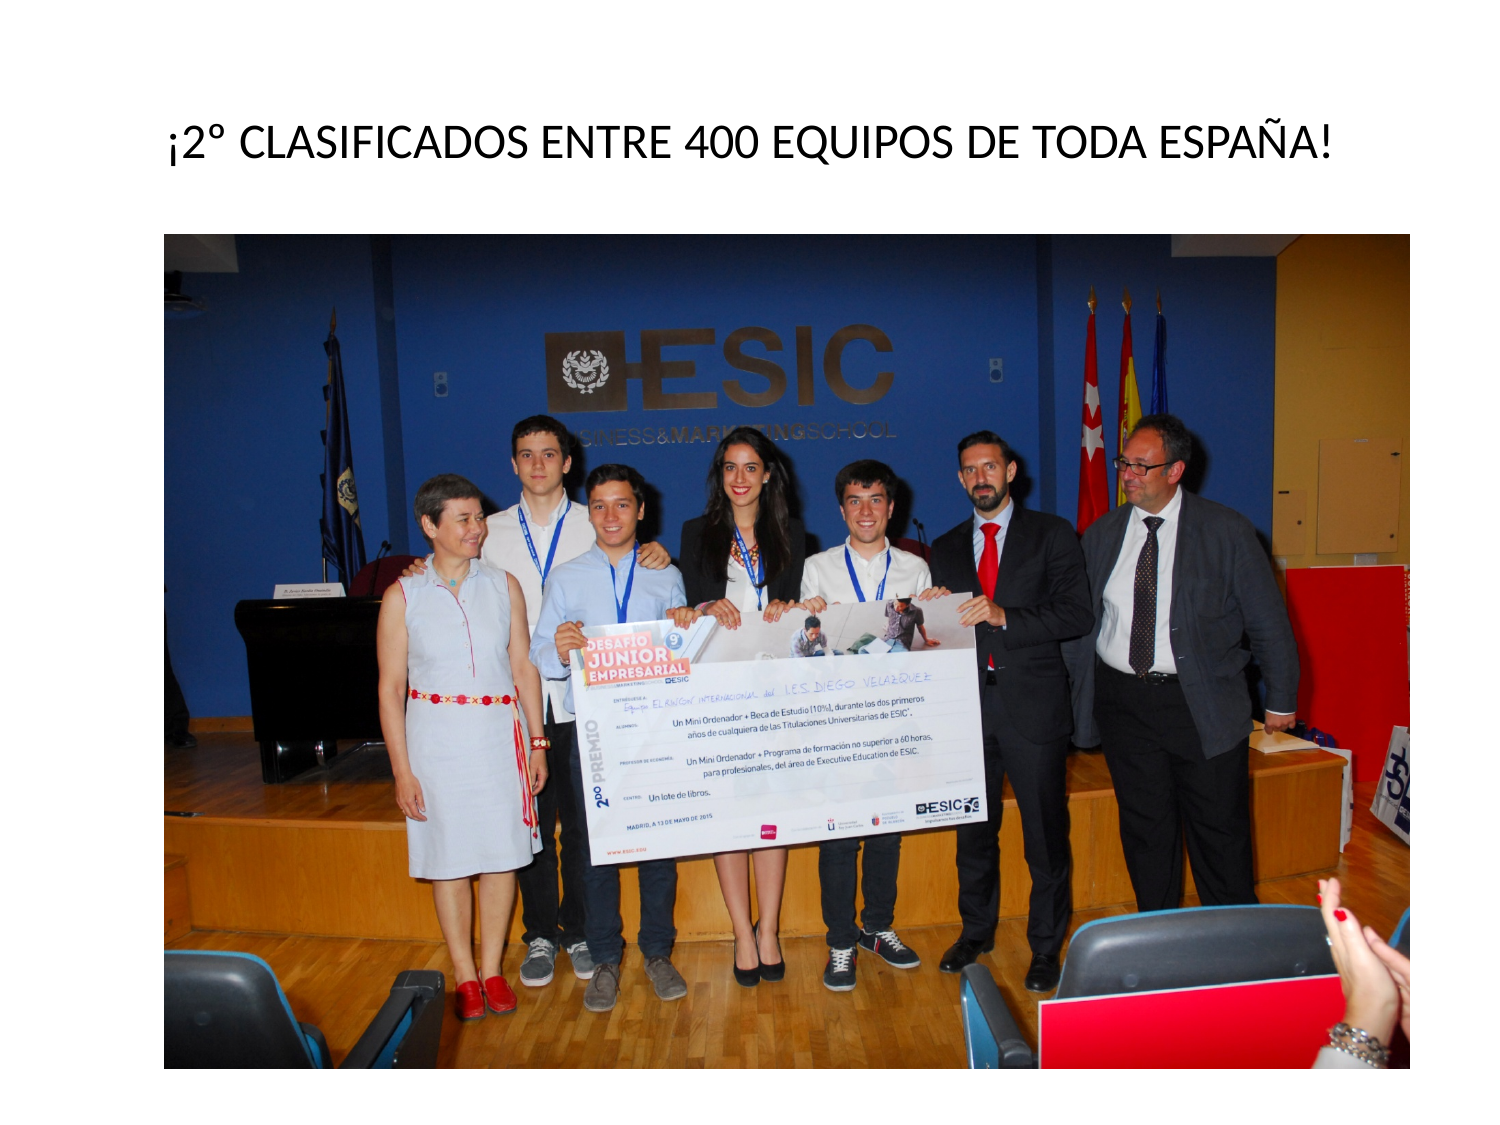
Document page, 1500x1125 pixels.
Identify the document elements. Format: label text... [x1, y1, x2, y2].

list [163, 234, 1411, 1069]
title ¡2º CLASIFICADOS ENTRE 400 EQUIPOS DE TODA ESPAÑA! [75, 45, 1425, 233]
